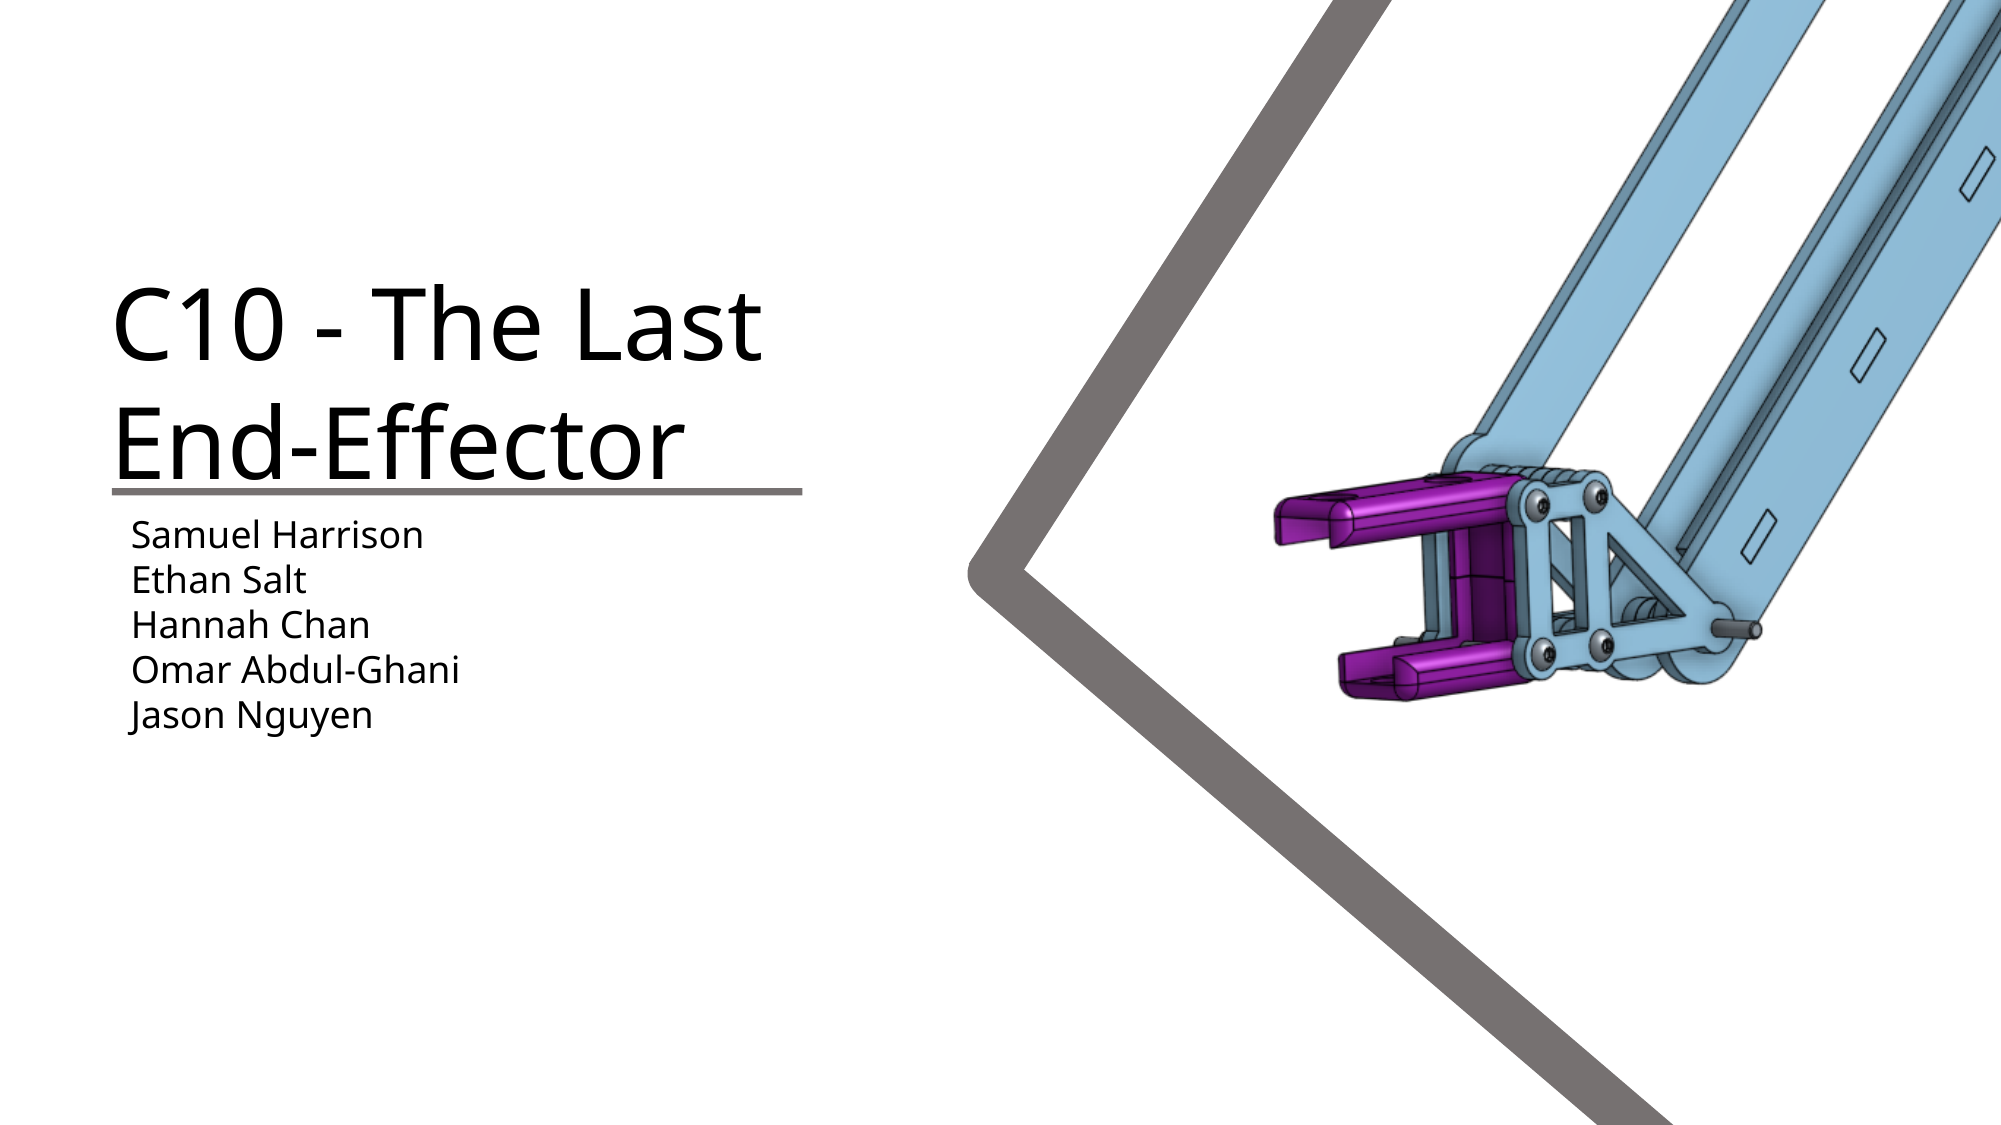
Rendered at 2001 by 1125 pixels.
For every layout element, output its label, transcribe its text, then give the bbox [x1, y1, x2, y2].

text_box [966, 546, 1020, 593]
text_box [111, 487, 803, 497]
picture [1246, 0, 2001, 734]
text_box [974, 554, 1675, 1125]
text_box [973, 132, 1246, 569]
text_box Samuel Harrison Ethan Salt Hannah Chan Omar Abdul-Ghani Jason Nguyen [115, 503, 476, 743]
text_box C10 - The Last End-Effector [95, 252, 977, 508]
